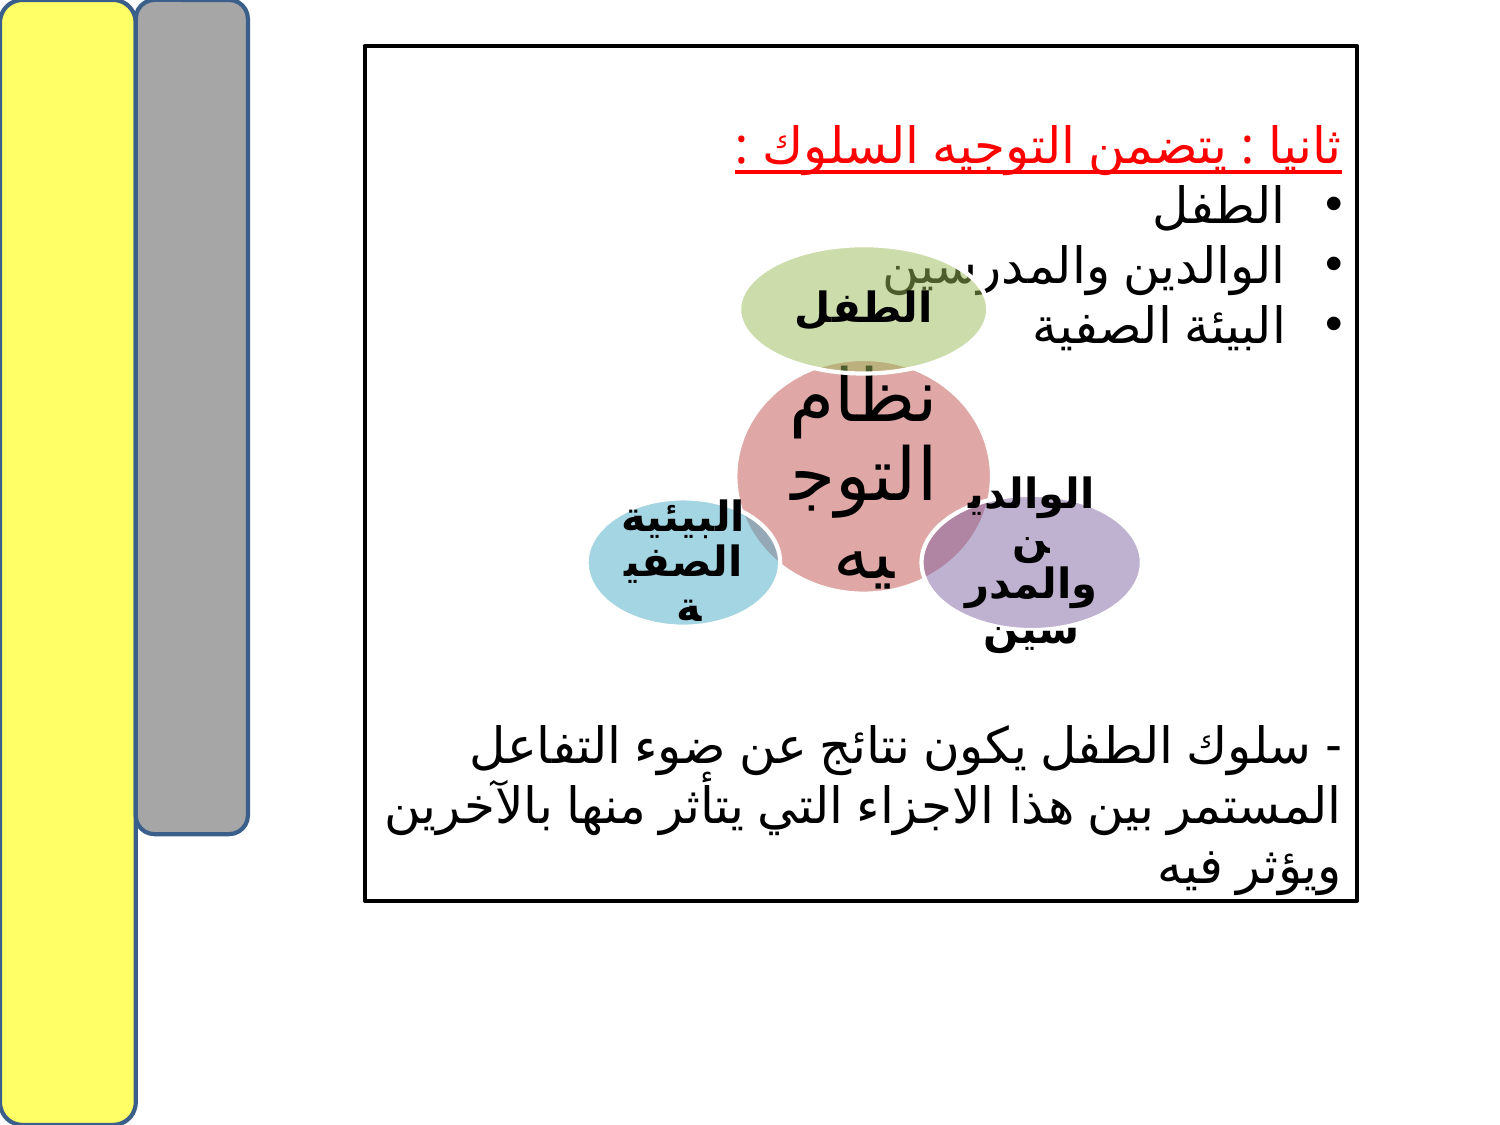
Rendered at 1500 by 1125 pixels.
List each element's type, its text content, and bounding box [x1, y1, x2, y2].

text_box ثانيا : يتضمن التوجيه السلوك : الطفل الوالدين والمدرسين البيئة الصفية - سلوك الطفل يكون نتائج عن ضوء التفاعل المستمر بين هذا الاجزاء التي يتأثر منها بالآخرين ويؤثر فيه [363, 44, 1359, 903]
text_box [0, 0, 138, 1125]
text_box [133, 0, 251, 837]
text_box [383, 227, 1358, 646]
